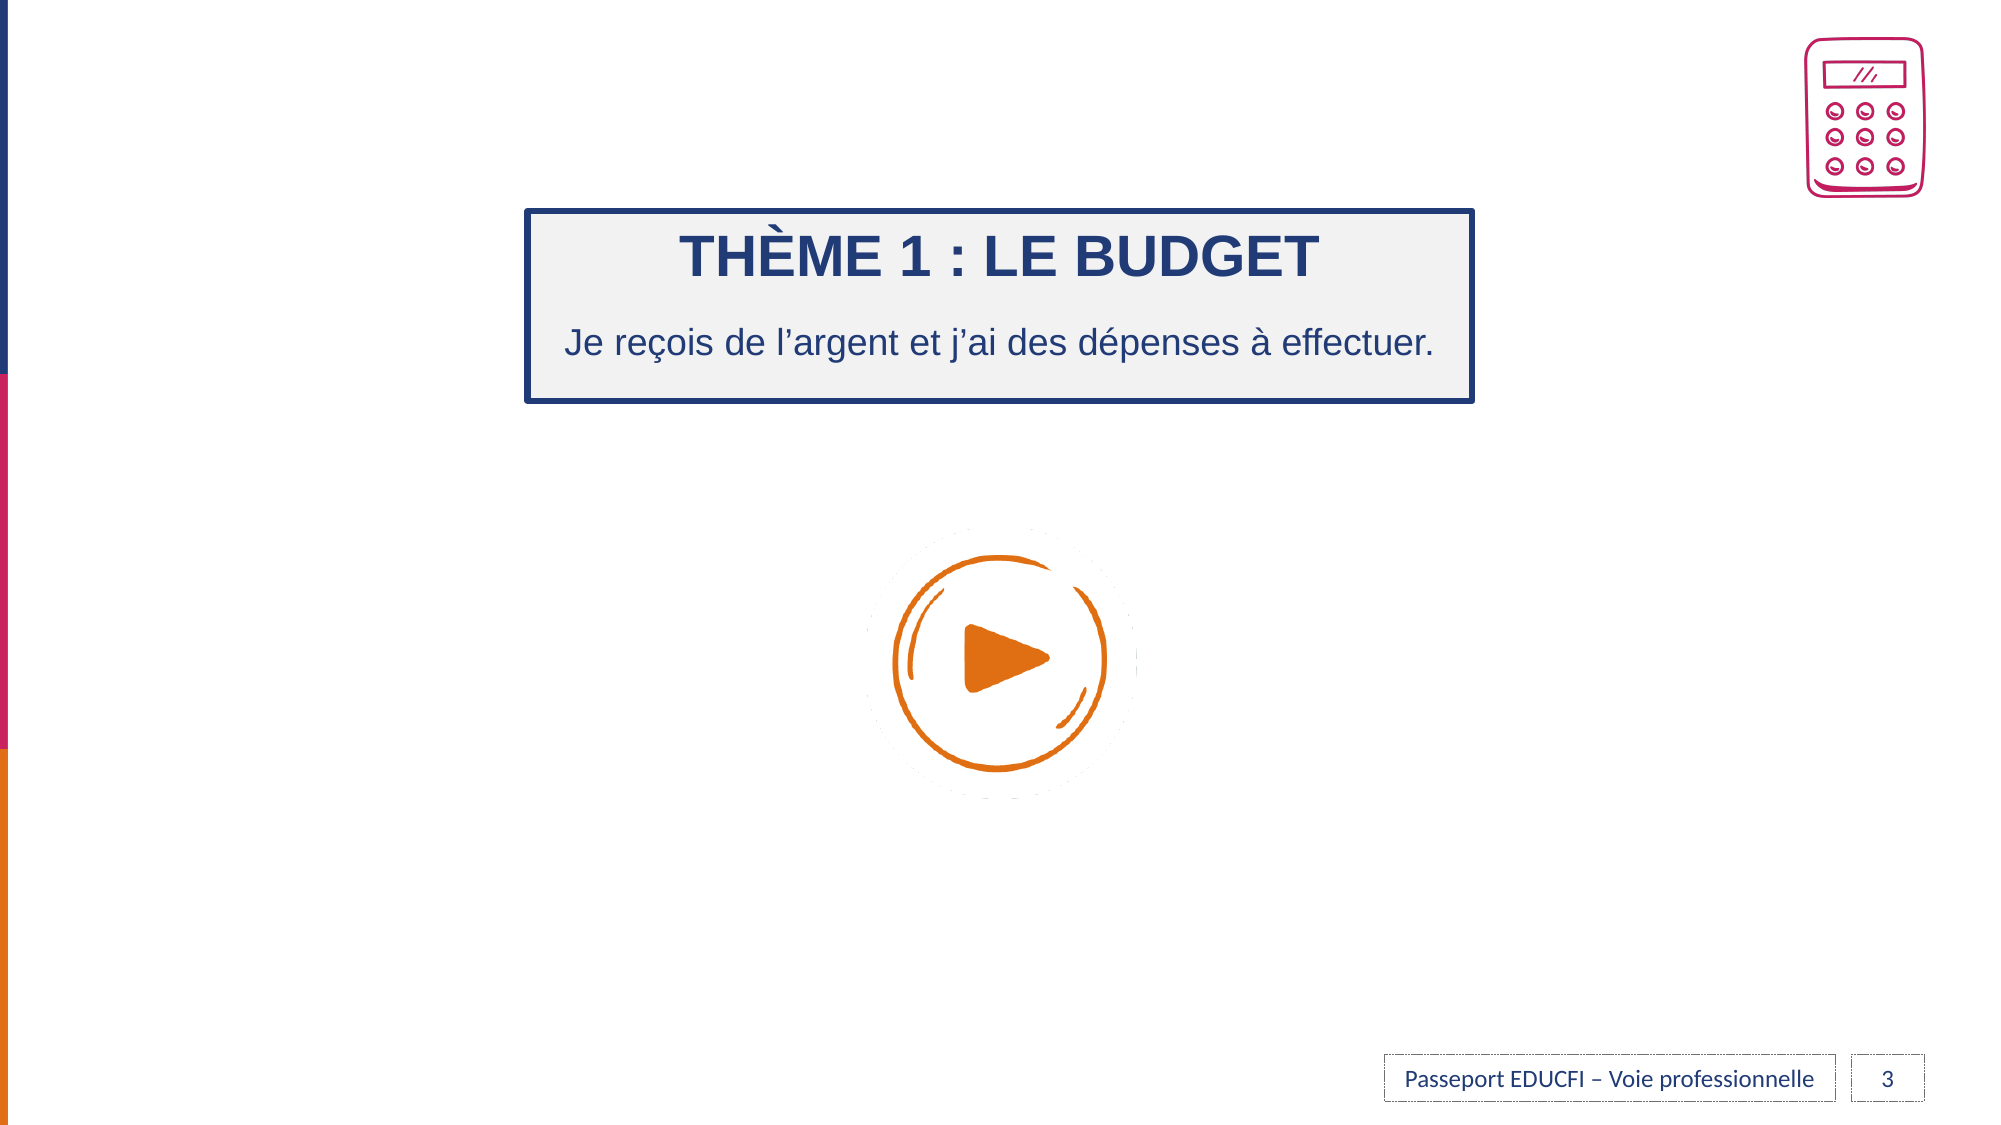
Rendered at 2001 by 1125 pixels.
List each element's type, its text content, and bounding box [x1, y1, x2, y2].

slide_number 3 [1851, 1054, 1925, 1102]
picture [863, 525, 1137, 799]
footer Passeport EDUCFI – Voie professionnelle [1384, 1054, 1836, 1102]
picture [1804, 37, 1926, 198]
text_box THÈME 1 : LE BUDGET Je reçois de l’argent et j’ai des dépenses à effectuer. [527, 211, 1473, 401]
picture [0, 0, 8, 1125]
